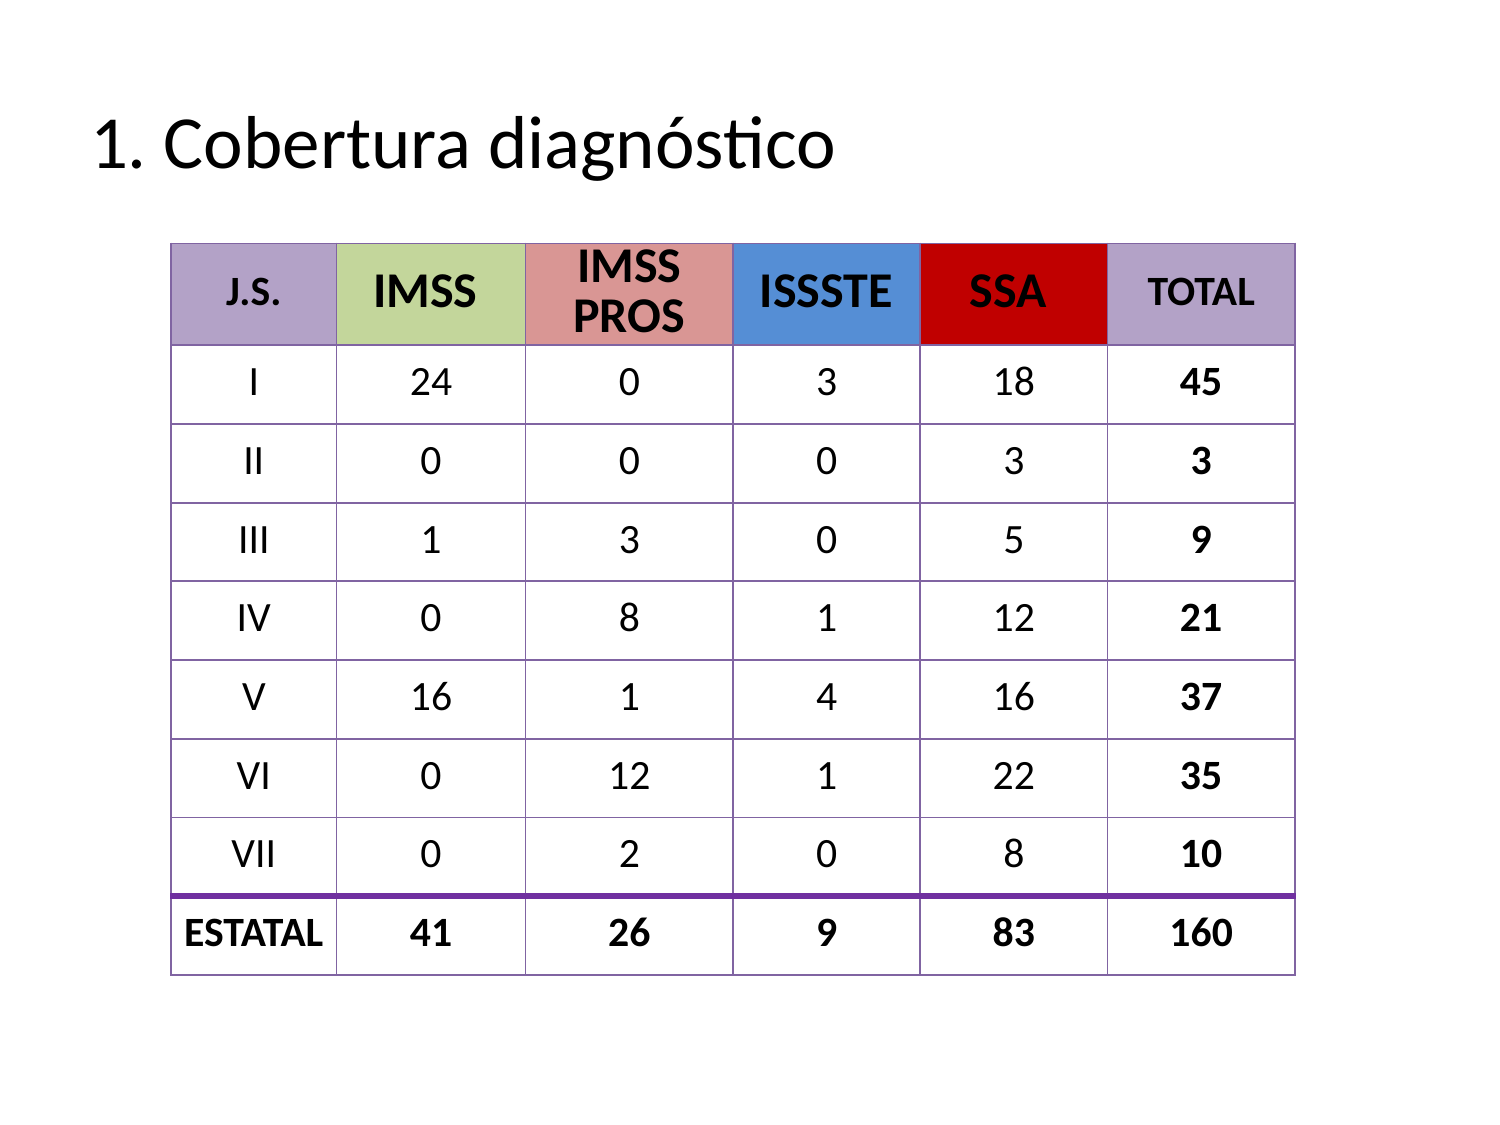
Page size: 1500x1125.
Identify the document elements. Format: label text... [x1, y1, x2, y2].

table_cell 9 [1108, 504, 1294, 580]
table_cell 8 [526, 582, 732, 659]
table_cell 16 [921, 661, 1107, 738]
table_cell 1 [734, 582, 919, 659]
table_cell 22 [921, 740, 1107, 817]
table_cell 18 [921, 346, 1107, 423]
table_cell 0 [734, 504, 919, 580]
title 1. Cobertura diagnóstico [75, 45, 1425, 233]
table_cell 2 [526, 818, 732, 893]
table_cell 3 [526, 504, 732, 580]
table_cell 0 [734, 425, 919, 502]
table_cell 4 [734, 661, 919, 738]
table_cell 41 [337, 899, 525, 974]
table_header IMSS [337, 244, 525, 344]
table_header SSA [921, 244, 1107, 344]
table_header IMSS PROS [526, 244, 732, 344]
table_cell 37 [1108, 661, 1294, 738]
table_cell 3 [734, 346, 919, 423]
table_cell III [172, 504, 336, 580]
table_cell 1 [526, 661, 732, 738]
table_cell 24 [337, 346, 525, 423]
table_header ISSSTE [734, 244, 919, 344]
table_cell 1 [337, 504, 525, 580]
table_cell 0 [337, 740, 525, 817]
table_cell 0 [734, 818, 919, 893]
table_cell V [172, 661, 336, 738]
table_cell 26 [526, 899, 732, 974]
table_cell 45 [1108, 346, 1294, 423]
table_cell 83 [921, 899, 1107, 974]
table_cell 12 [526, 740, 732, 817]
table_cell 5 [921, 504, 1107, 580]
table_cell 0 [337, 582, 525, 659]
table_header J.S. [172, 244, 336, 344]
table_cell 0 [526, 346, 732, 423]
table_header TOTAL [1108, 244, 1294, 344]
table_cell 160 [1108, 899, 1294, 974]
table_cell 10 [1108, 818, 1294, 893]
table_cell ESTATAL [172, 899, 336, 974]
table_cell 12 [921, 582, 1107, 659]
table_cell 0 [337, 425, 525, 502]
table_cell 1 [734, 740, 919, 817]
table_cell 35 [1108, 740, 1294, 817]
table_cell 16 [337, 661, 525, 738]
table_cell VII [172, 818, 336, 893]
table_cell 21 [1108, 582, 1294, 659]
table_cell II [172, 425, 336, 502]
table_cell I [172, 346, 336, 423]
table_cell 8 [921, 818, 1107, 893]
table_cell 3 [921, 425, 1107, 502]
table_cell 9 [734, 899, 919, 974]
table_cell 0 [526, 425, 732, 502]
table_cell VI [172, 740, 336, 817]
table_cell 0 [337, 818, 525, 893]
table_cell 3 [1108, 425, 1294, 502]
table_cell IV [172, 582, 336, 659]
